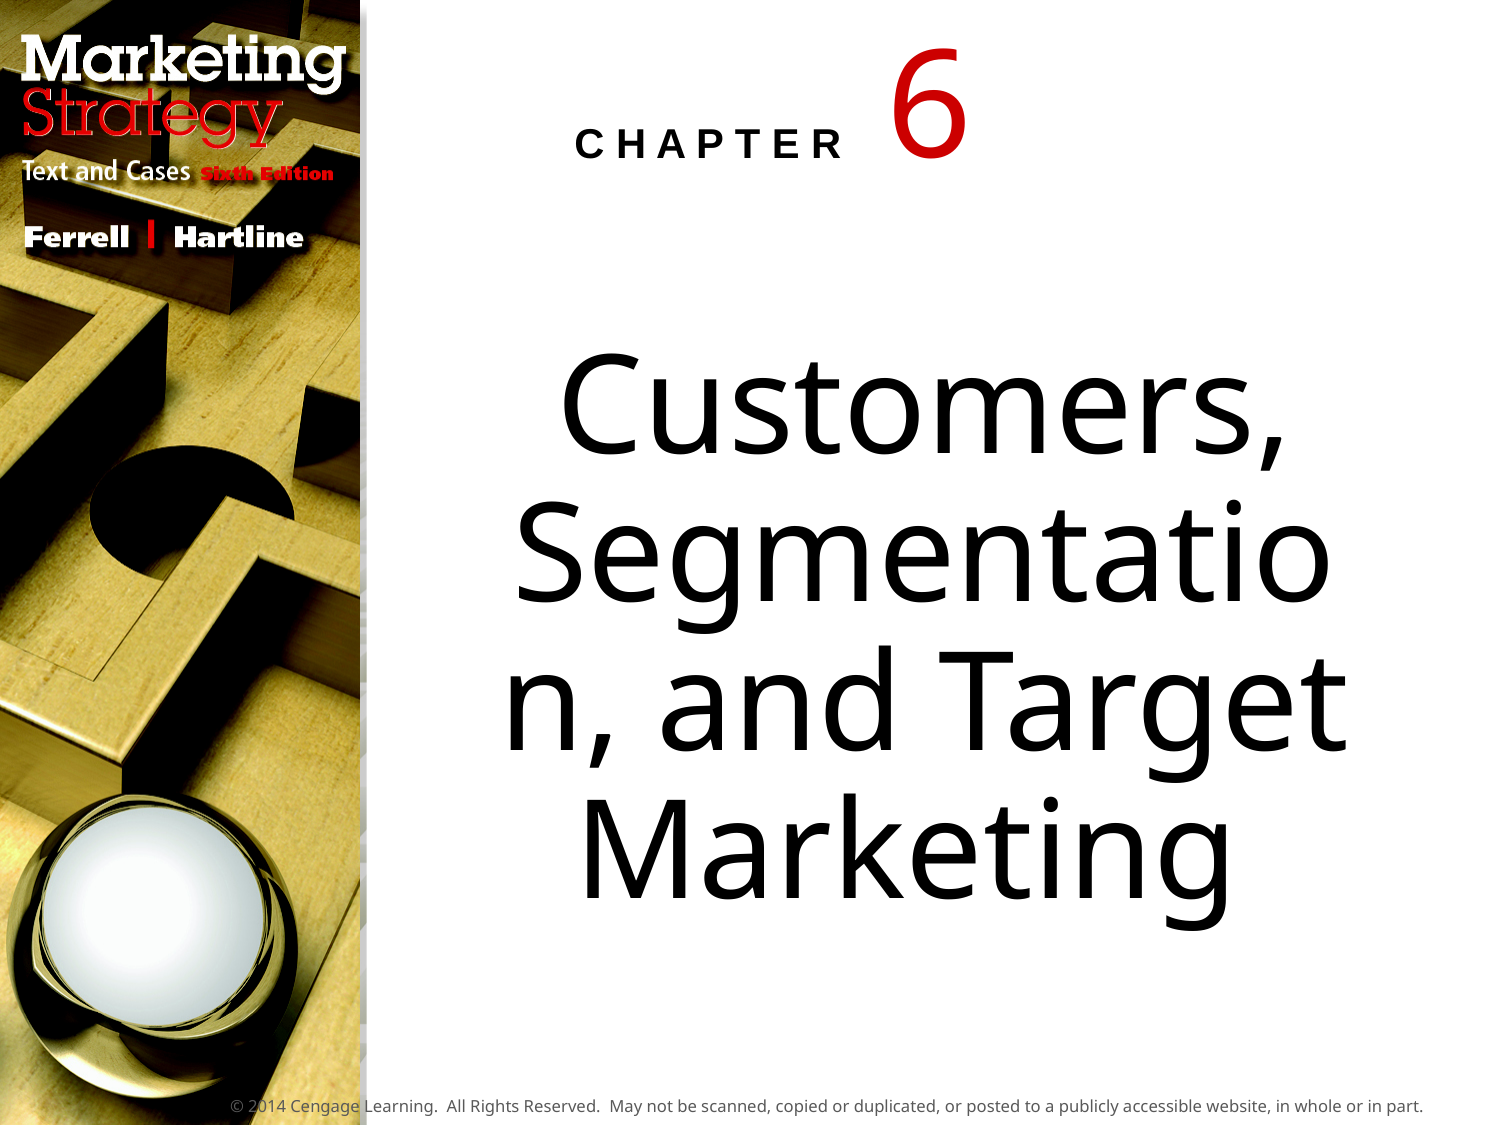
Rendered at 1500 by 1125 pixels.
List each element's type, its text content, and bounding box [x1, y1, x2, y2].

picture [0, 0, 367, 1125]
title Customers, Segmentation, and Target Marketing [474, 324, 1374, 995]
